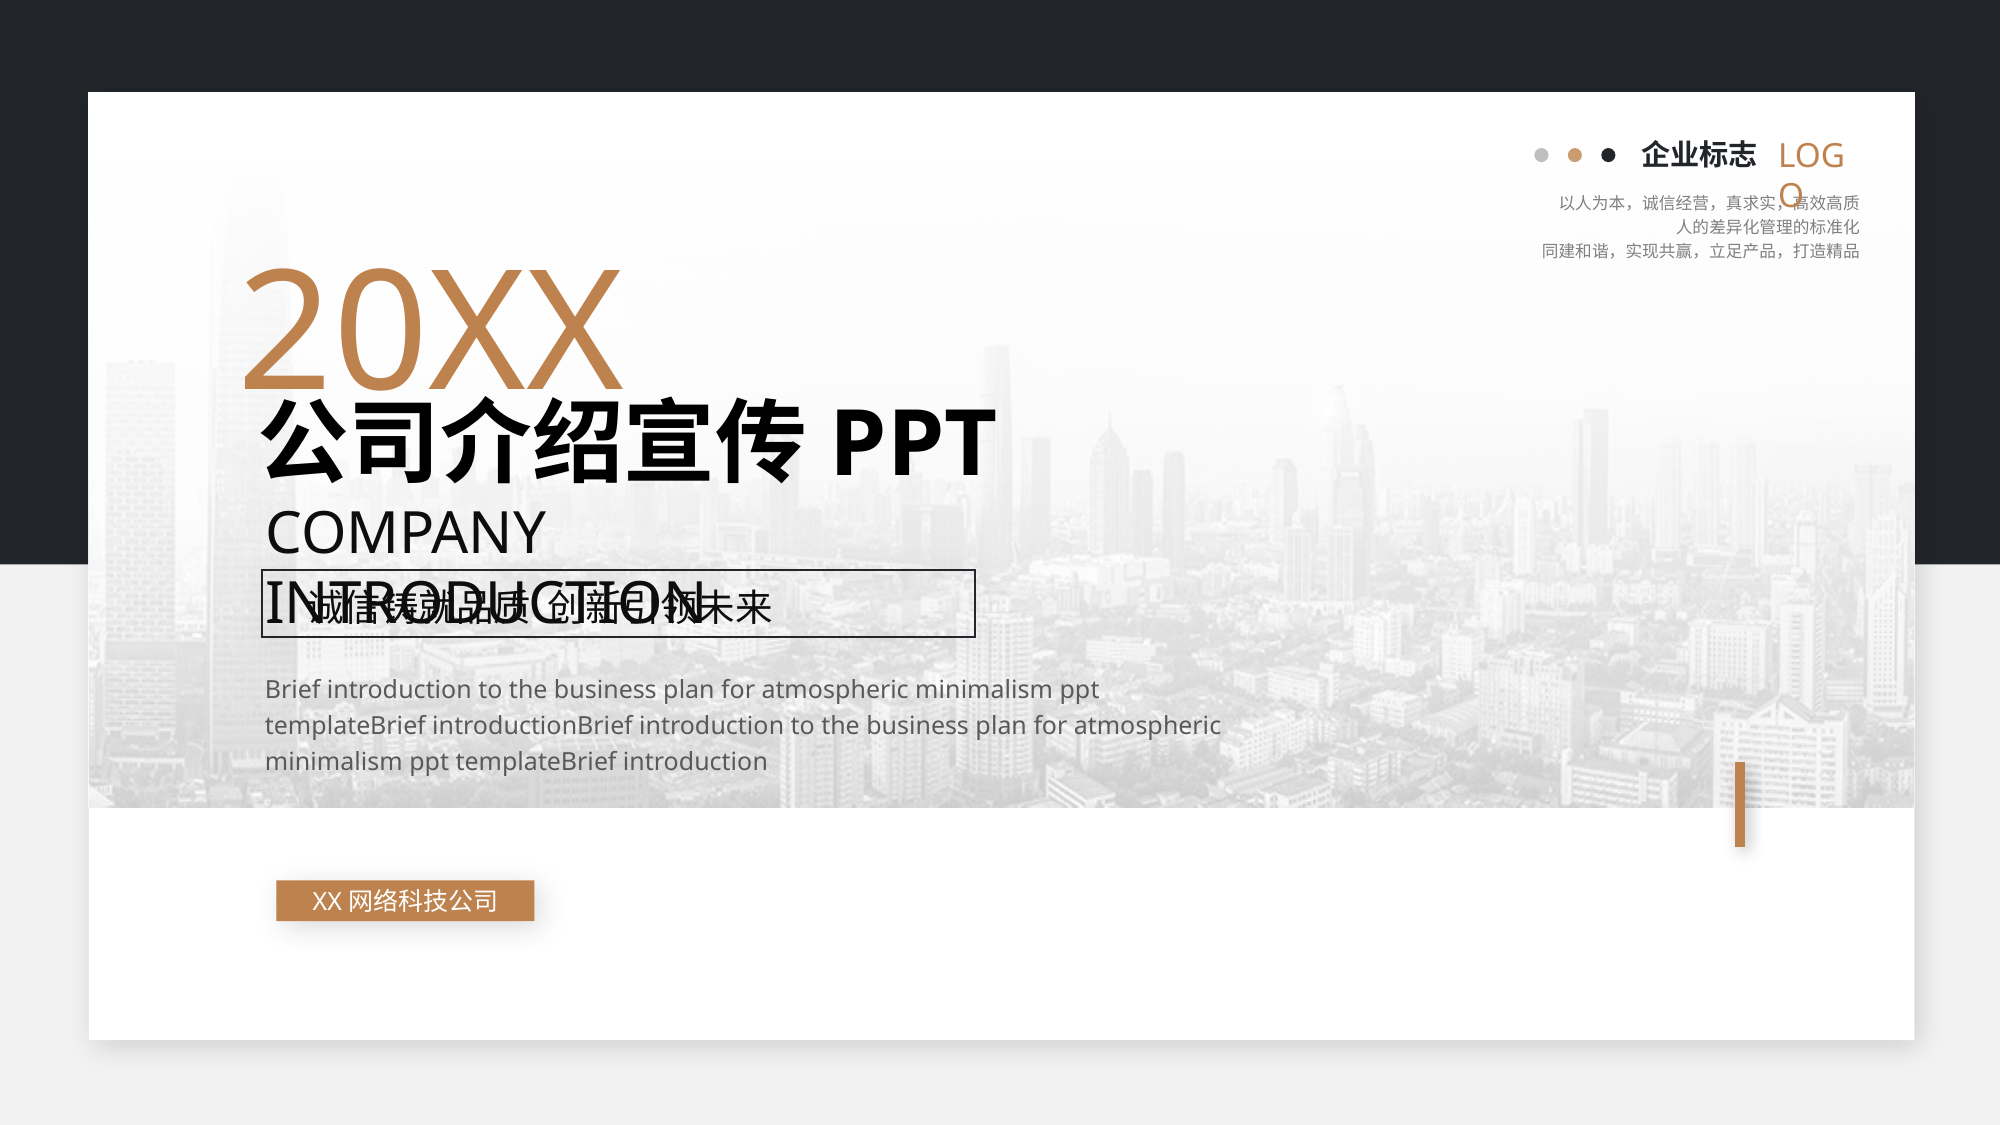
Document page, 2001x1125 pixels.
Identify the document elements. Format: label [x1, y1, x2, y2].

text_box [0, 0, 2000, 565]
text_box [88, 92, 1915, 1041]
text_box [1534, 126, 1873, 183]
